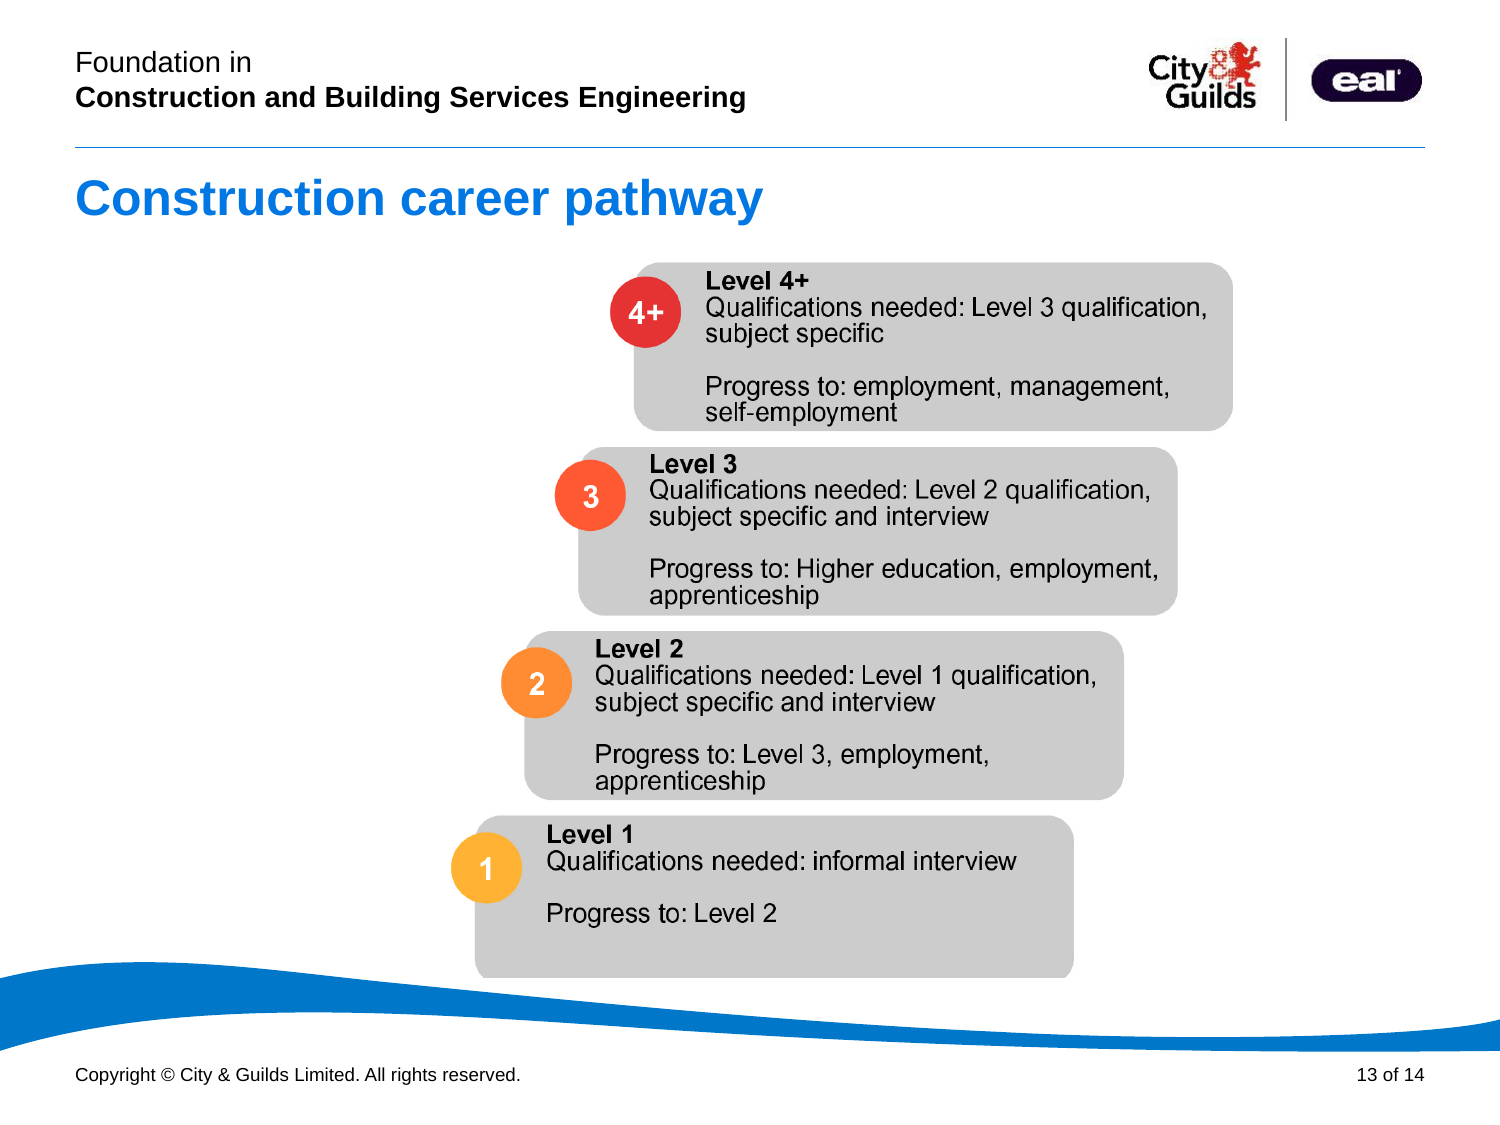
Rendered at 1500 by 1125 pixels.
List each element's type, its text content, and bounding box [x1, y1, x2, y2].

title Construction career pathway [74, 165, 1426, 229]
picture [442, 233, 1306, 978]
picture [1149, 38, 1422, 121]
